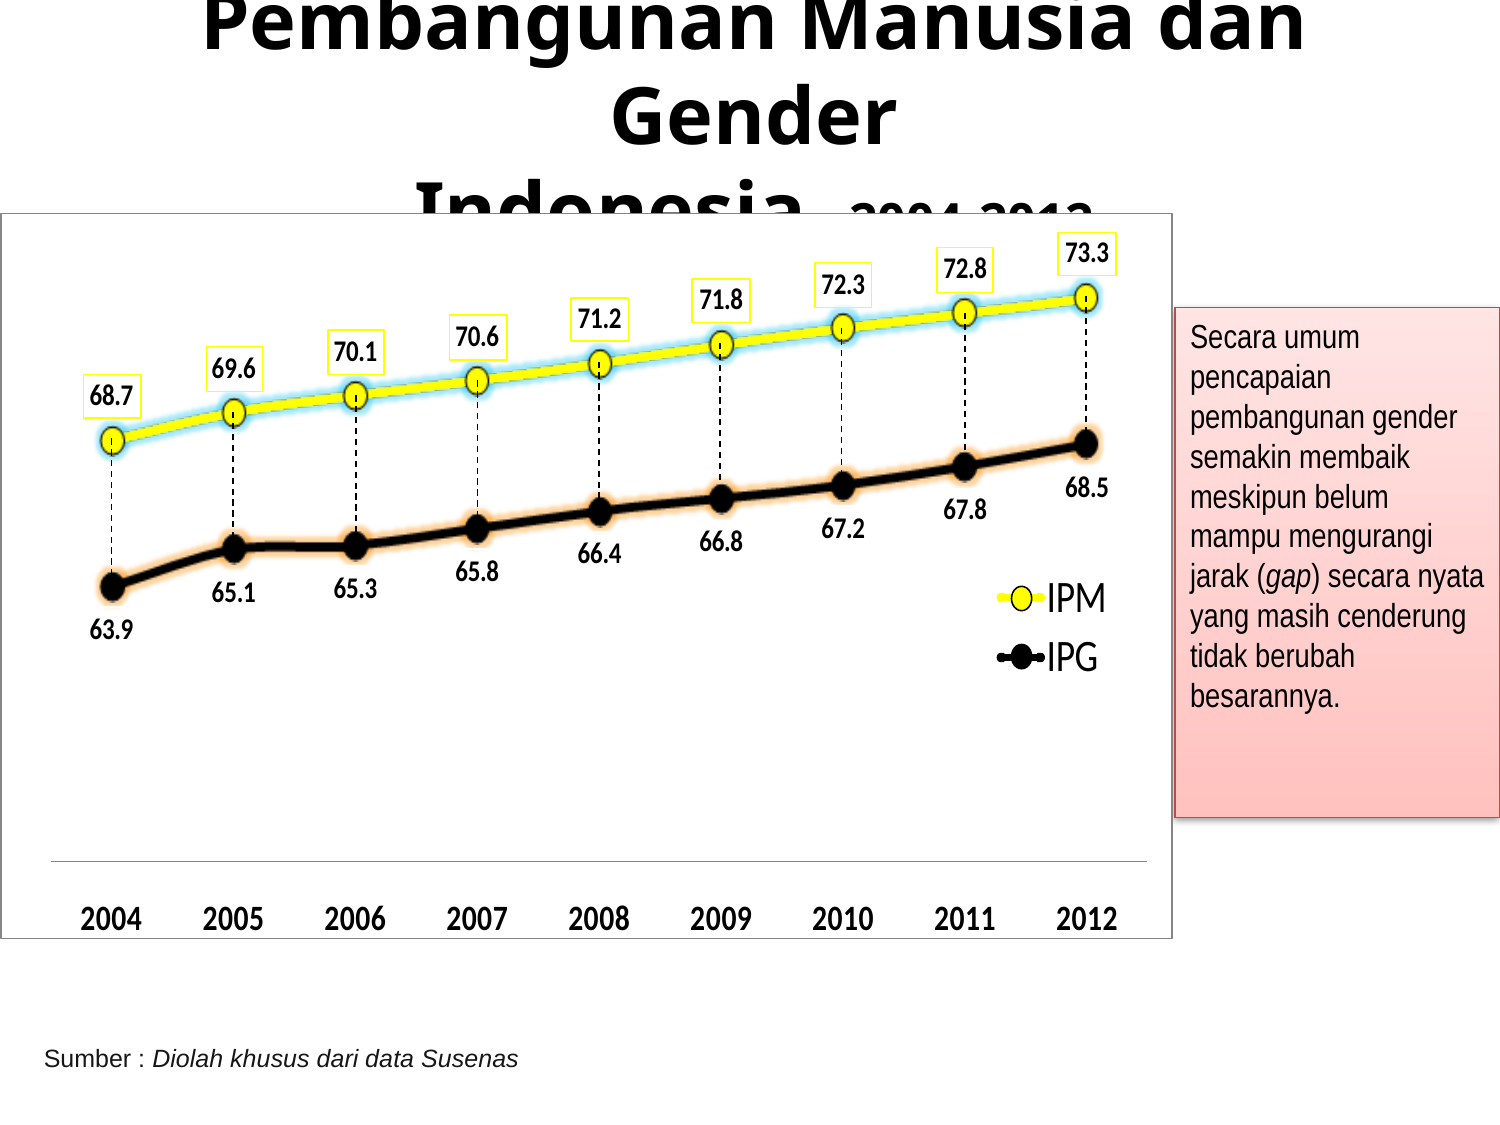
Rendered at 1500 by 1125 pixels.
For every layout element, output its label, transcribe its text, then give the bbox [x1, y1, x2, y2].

text_box Sumber : Diolah khusus dari data Susenas [28, 1035, 535, 1081]
list Secara umum pencapaian pembangunan gender semakin membaik meskipun belum mampu mengurangi jarak (gap) secara nyata yang masih cenderung tidak berubah besarannya. [1185, 307, 1500, 818]
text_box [0, 203, 1181, 948]
title Pembangunan Manusia dan Gender Indonesia, 2004-2012 [48, 28, 1459, 197]
